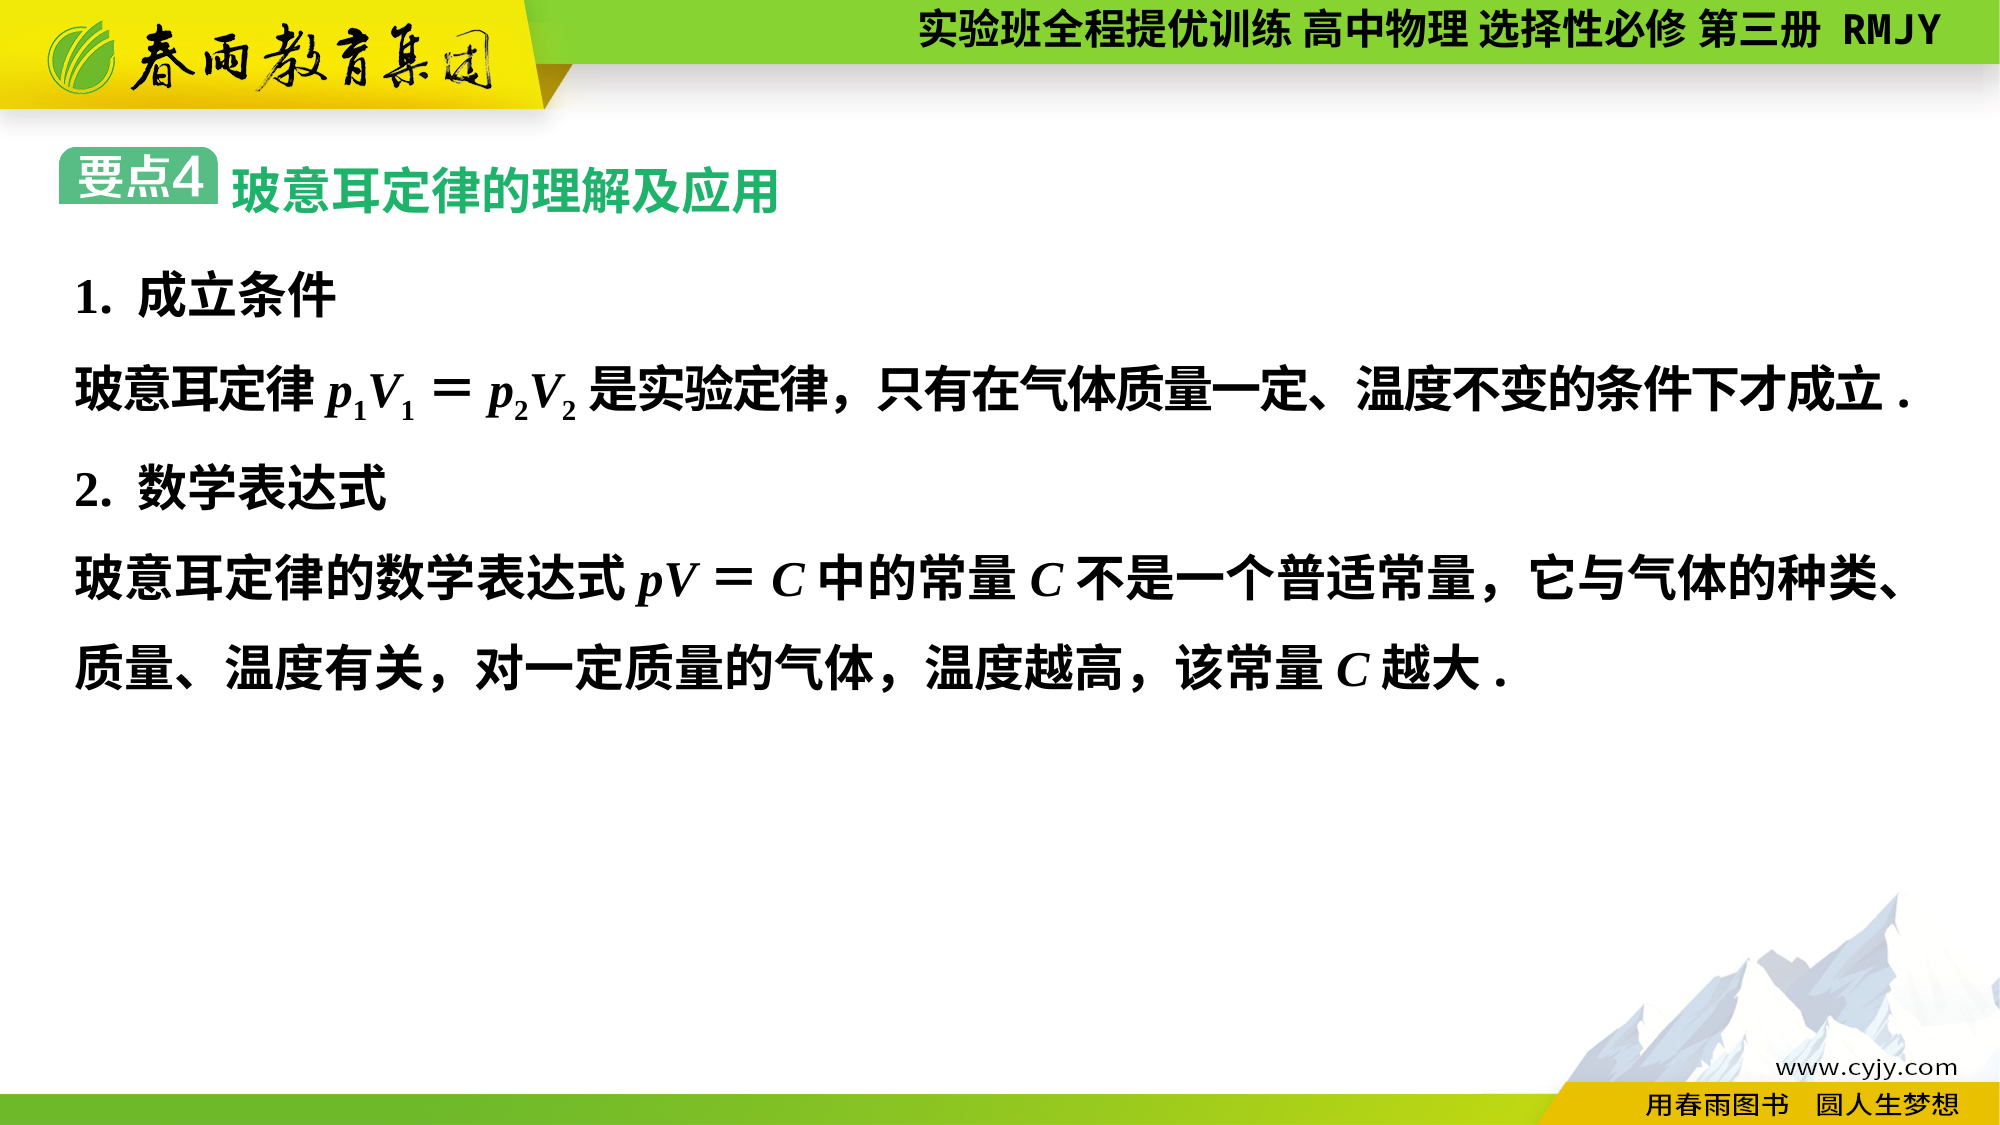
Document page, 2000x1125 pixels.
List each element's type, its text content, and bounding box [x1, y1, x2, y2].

text_box 玻意耳定律的理解及应用 [216, 122, 1944, 228]
list 1. 成立条件 玻意耳定律p1V1＝p2V2是实验定律，只有在气体质量一定、温度不变的条件下才成立. 2. 数学表达式 玻意耳定律的数学表达式pV＝C中的常量C不是一个普适常量，它与气体的种类、质量、温度有关，对一定质量的气体，温度越高，该常量C越大. [59, 226, 1944, 685]
picture [0, 0, 2000, 1125]
